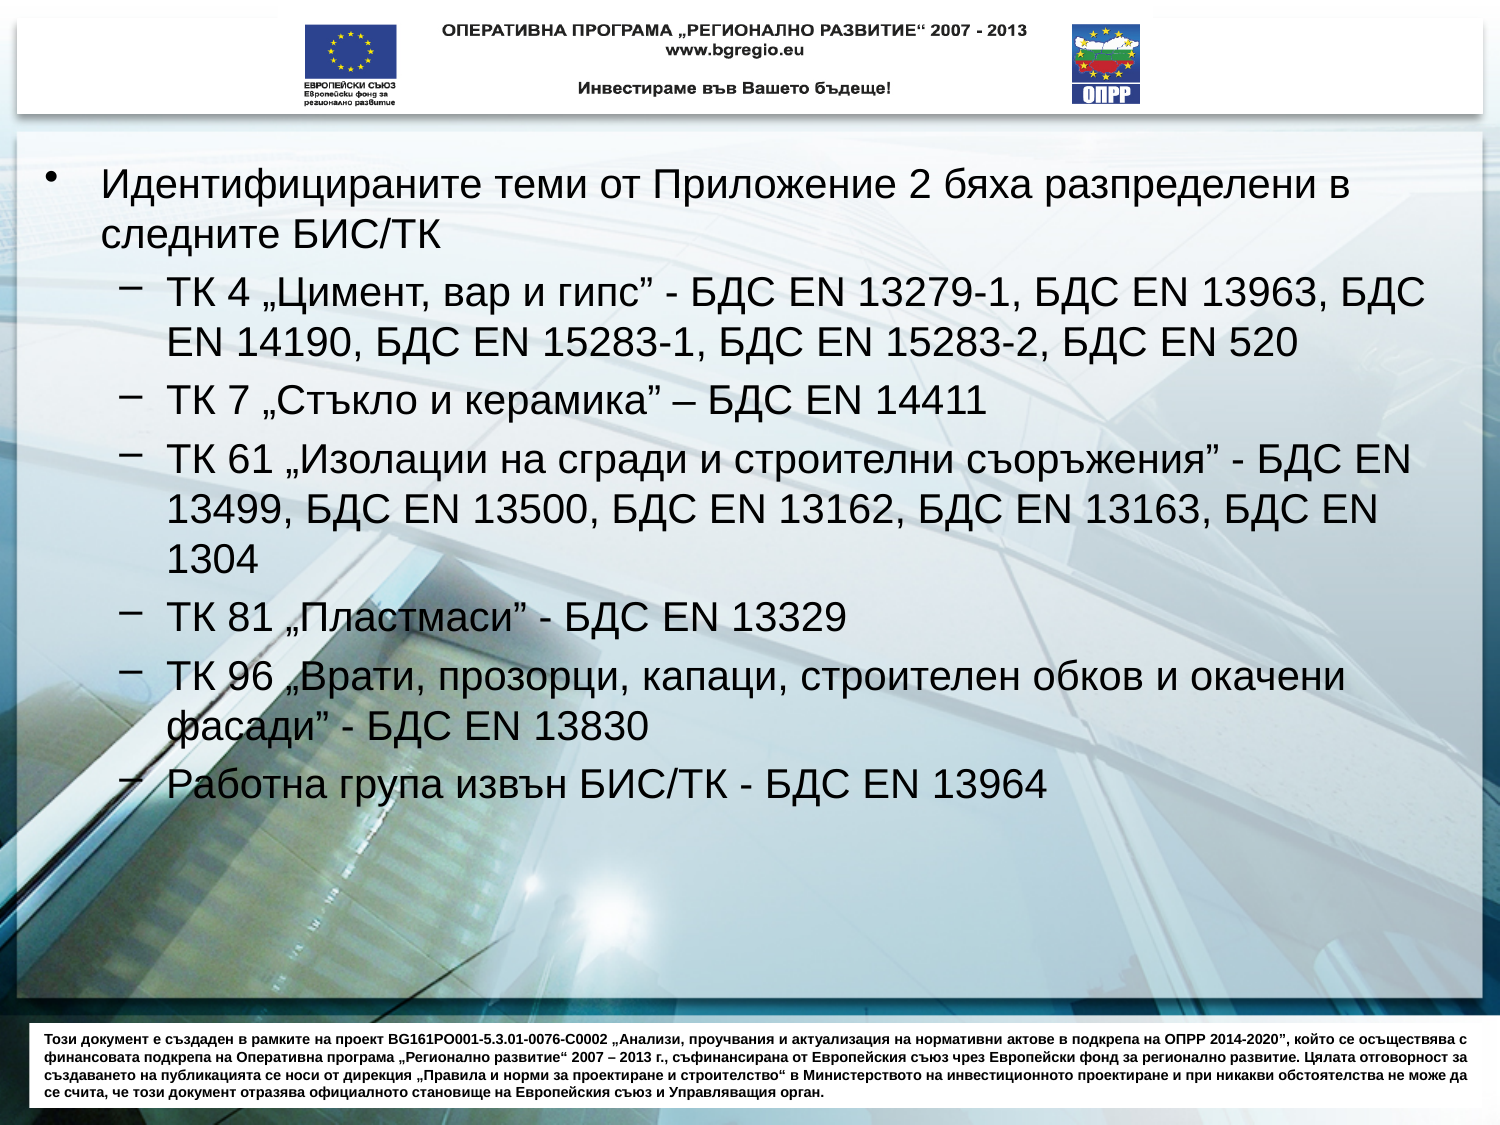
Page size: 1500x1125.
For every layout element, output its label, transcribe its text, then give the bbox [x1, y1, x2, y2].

picture [0, 0, 1500, 1125]
list Идентифицираните теми от Приложение 2 бяха разпределени в следните БИС/ТК ТК 4 „Цимент, вар и гипс” - БДС EN 13279-1, БДС EN 13963, БДС EN 14190, БДС EN 15283-1, БДС EN 15283-2, БДС EN 520 ТК 7 „Стъкло и керамика” – БДС EN 14411 ТК 61 „Изолации на сгради и строителни съоръжения” - БДС EN 13499, БДС EN 13500, БДС EN 13162, БДС EN 13163, БДС EN 1304 ТК 81 „Пластмаси” - БДС EN 13329 ТК 96 „Врати, прозорци, капаци, строителен обков и окачени фасади” - БДС EN 13830 Работна група извън БИС/ТК - БДС EN 13964 [29, 148, 1471, 988]
